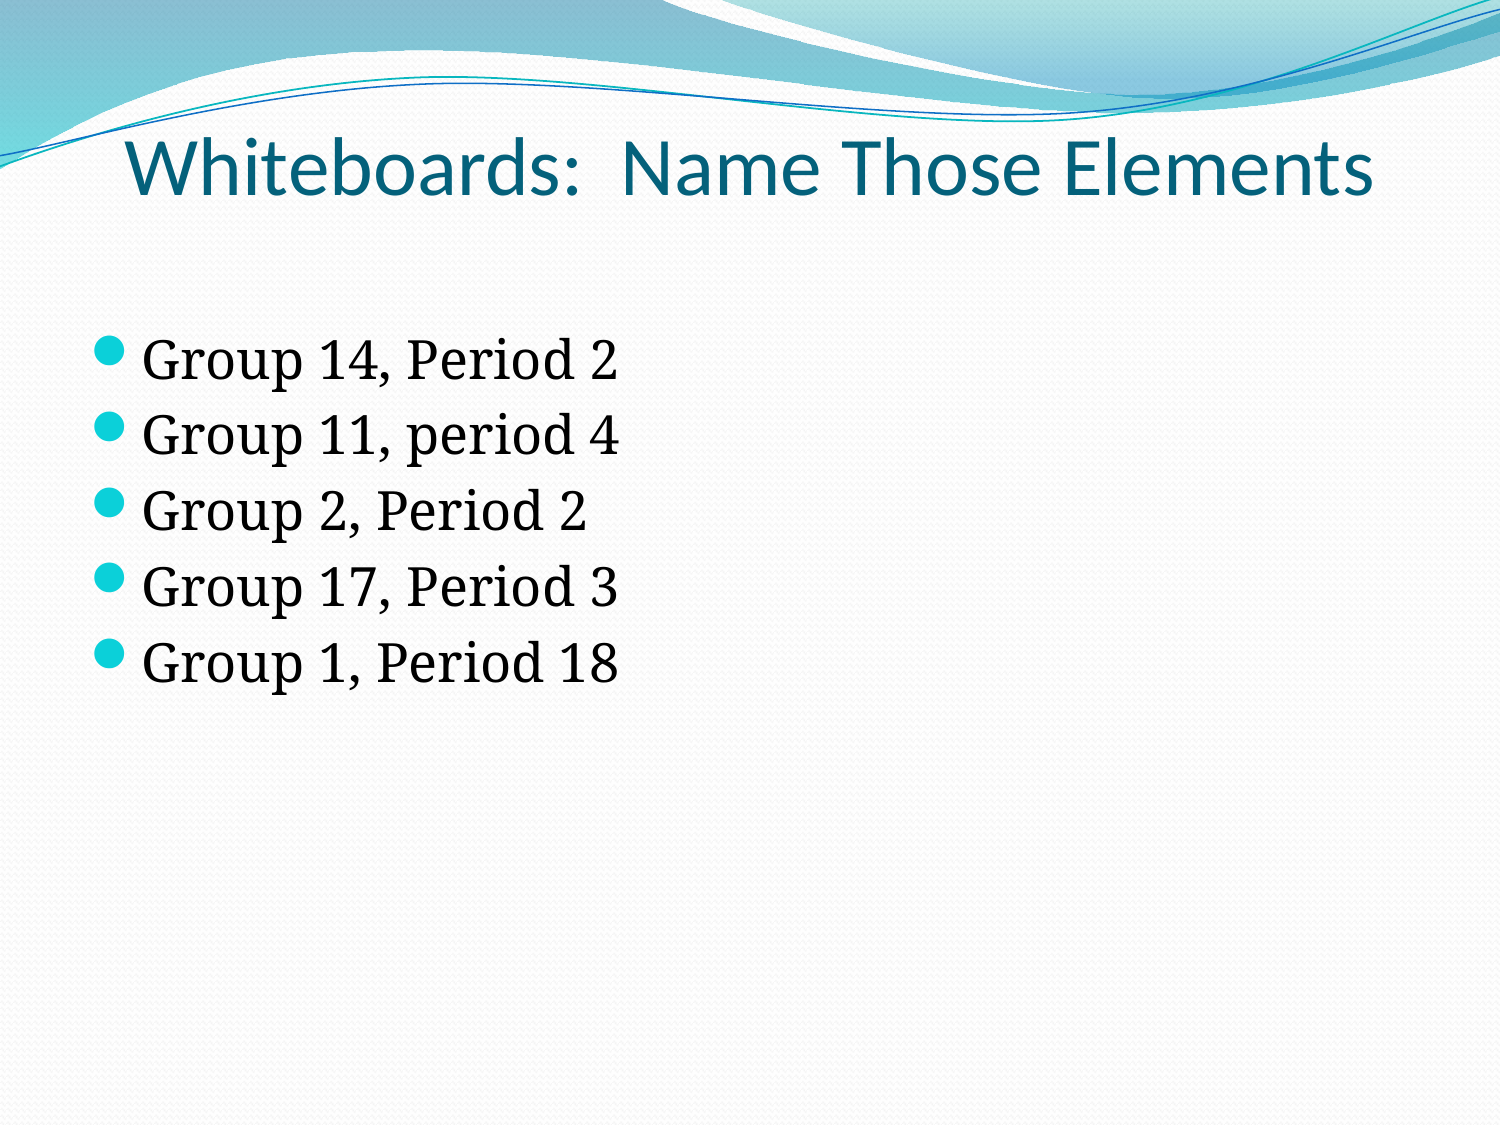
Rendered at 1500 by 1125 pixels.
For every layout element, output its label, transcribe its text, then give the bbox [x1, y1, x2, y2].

title Whiteboards: Name Those Elements [74, 115, 1426, 213]
list Group 14, Period 2 Group 11, period 4 Group 2, Period 2 Group 17, Period 3 Group 1, Period 18 [74, 317, 1426, 1038]
